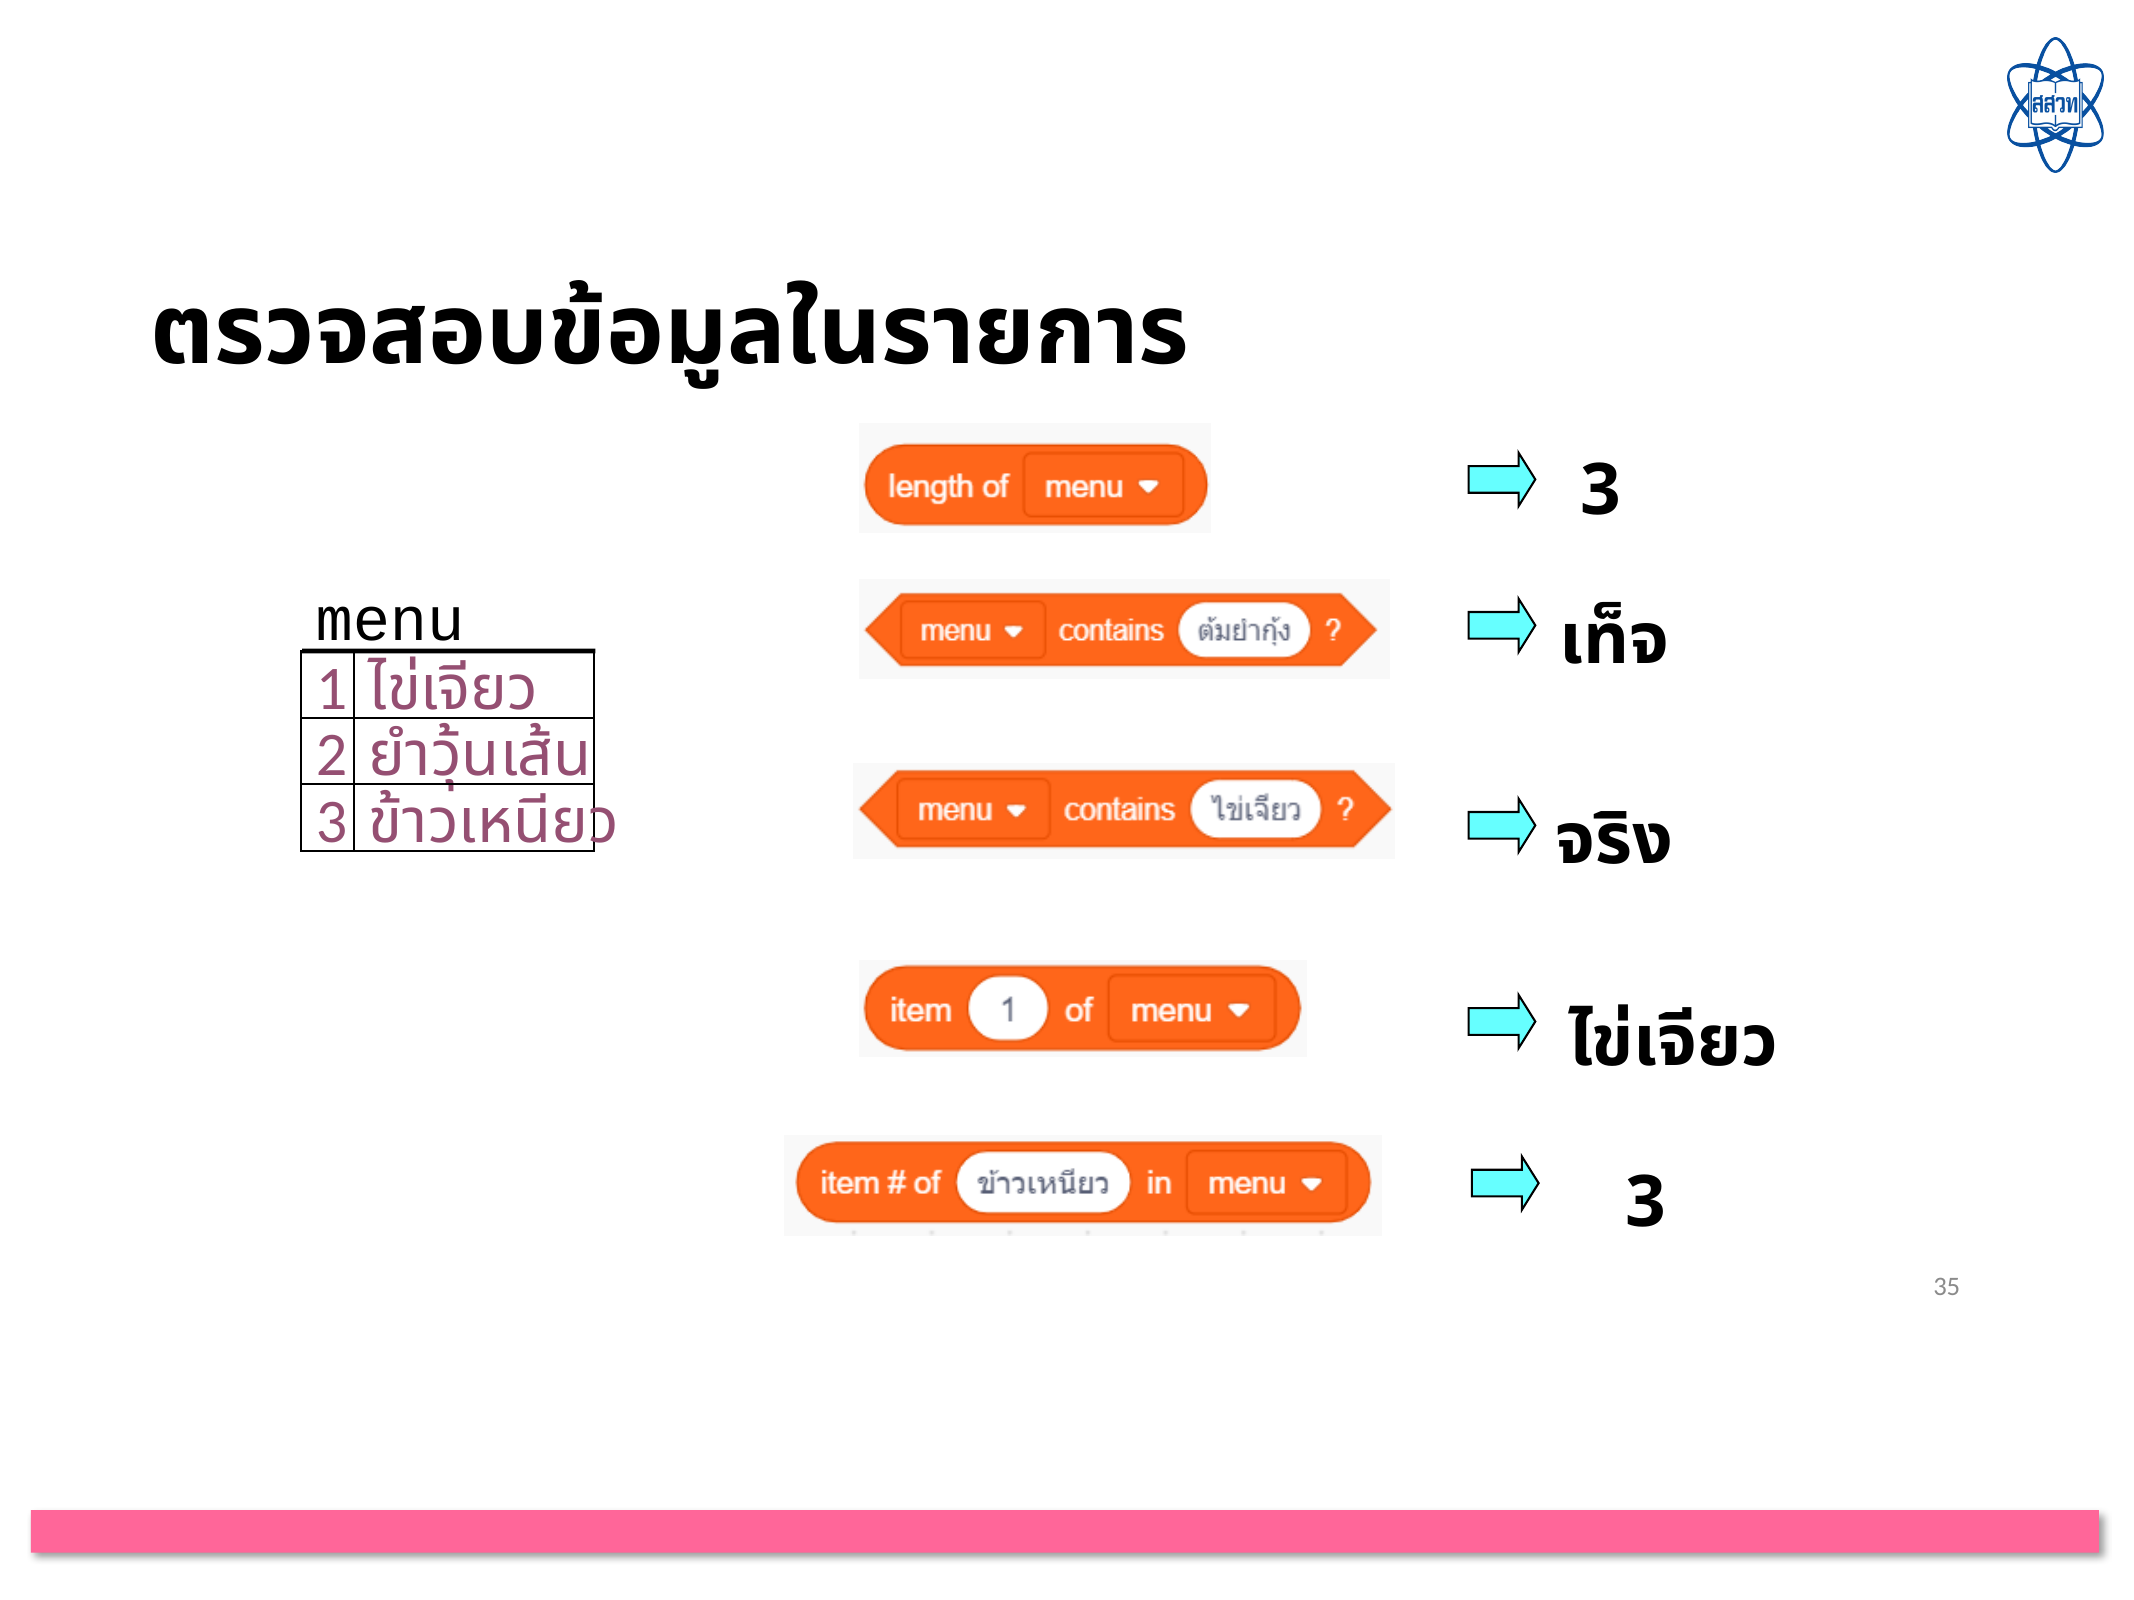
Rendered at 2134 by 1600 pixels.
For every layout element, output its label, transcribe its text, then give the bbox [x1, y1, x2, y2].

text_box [1471, 1146, 1736, 1250]
picture [784, 1135, 1382, 1236]
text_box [1468, 435, 1630, 537]
picture [2007, 37, 2104, 173]
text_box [1468, 985, 1732, 1088]
picture [859, 423, 1211, 533]
picture [859, 579, 1390, 679]
picture [859, 960, 1307, 1057]
picture [853, 763, 1395, 859]
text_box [300, 570, 596, 851]
title ตรวจสอบข้อมูลในรายการ [135, 215, 1976, 448]
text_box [1468, 785, 1667, 887]
slide_number 35 [1495, 1253, 1976, 1318]
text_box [1468, 585, 1667, 687]
